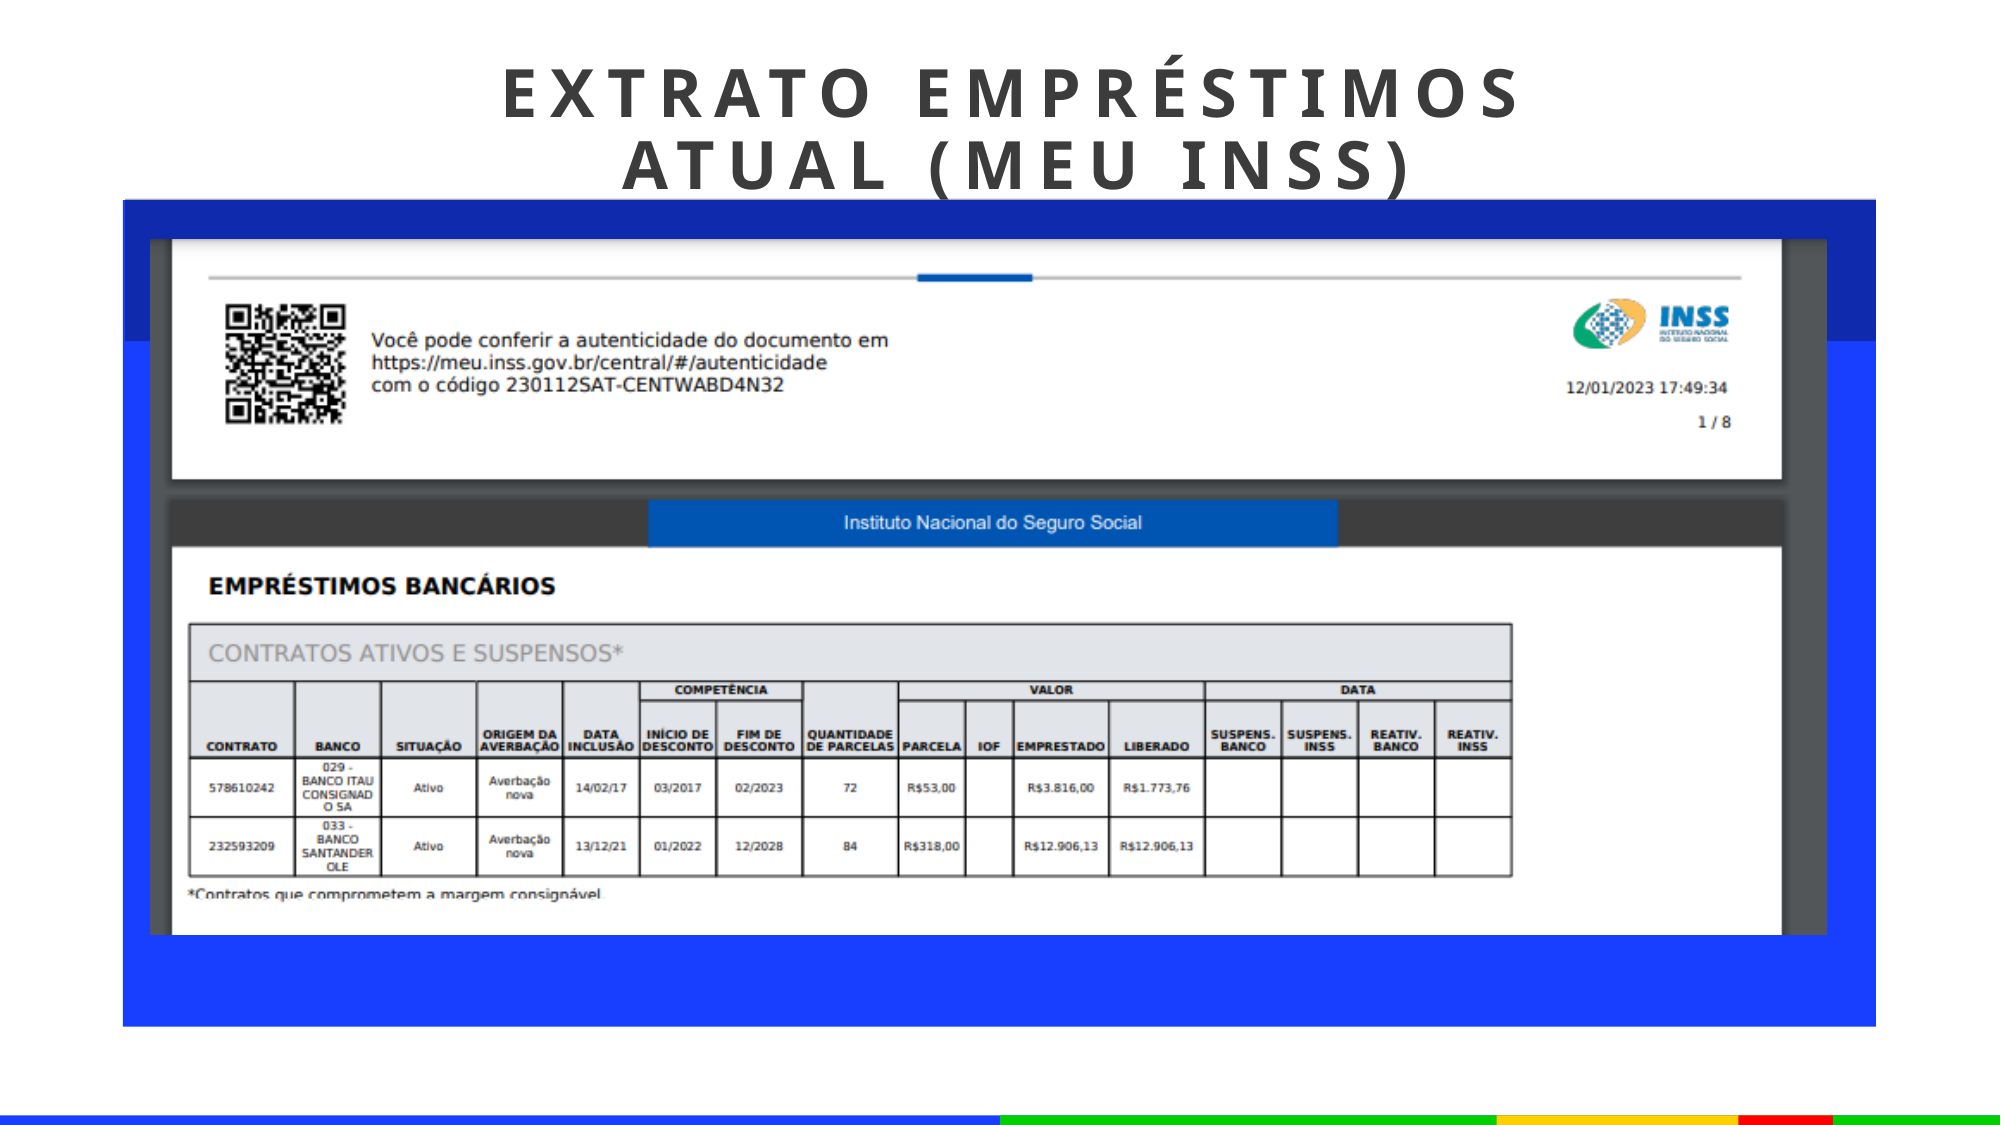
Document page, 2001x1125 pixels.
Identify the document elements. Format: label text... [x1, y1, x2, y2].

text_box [122, 198, 1876, 1027]
title EXTRATO EMPréstimos atual (meu inss) [89, 23, 1943, 241]
picture [149, 239, 1827, 935]
